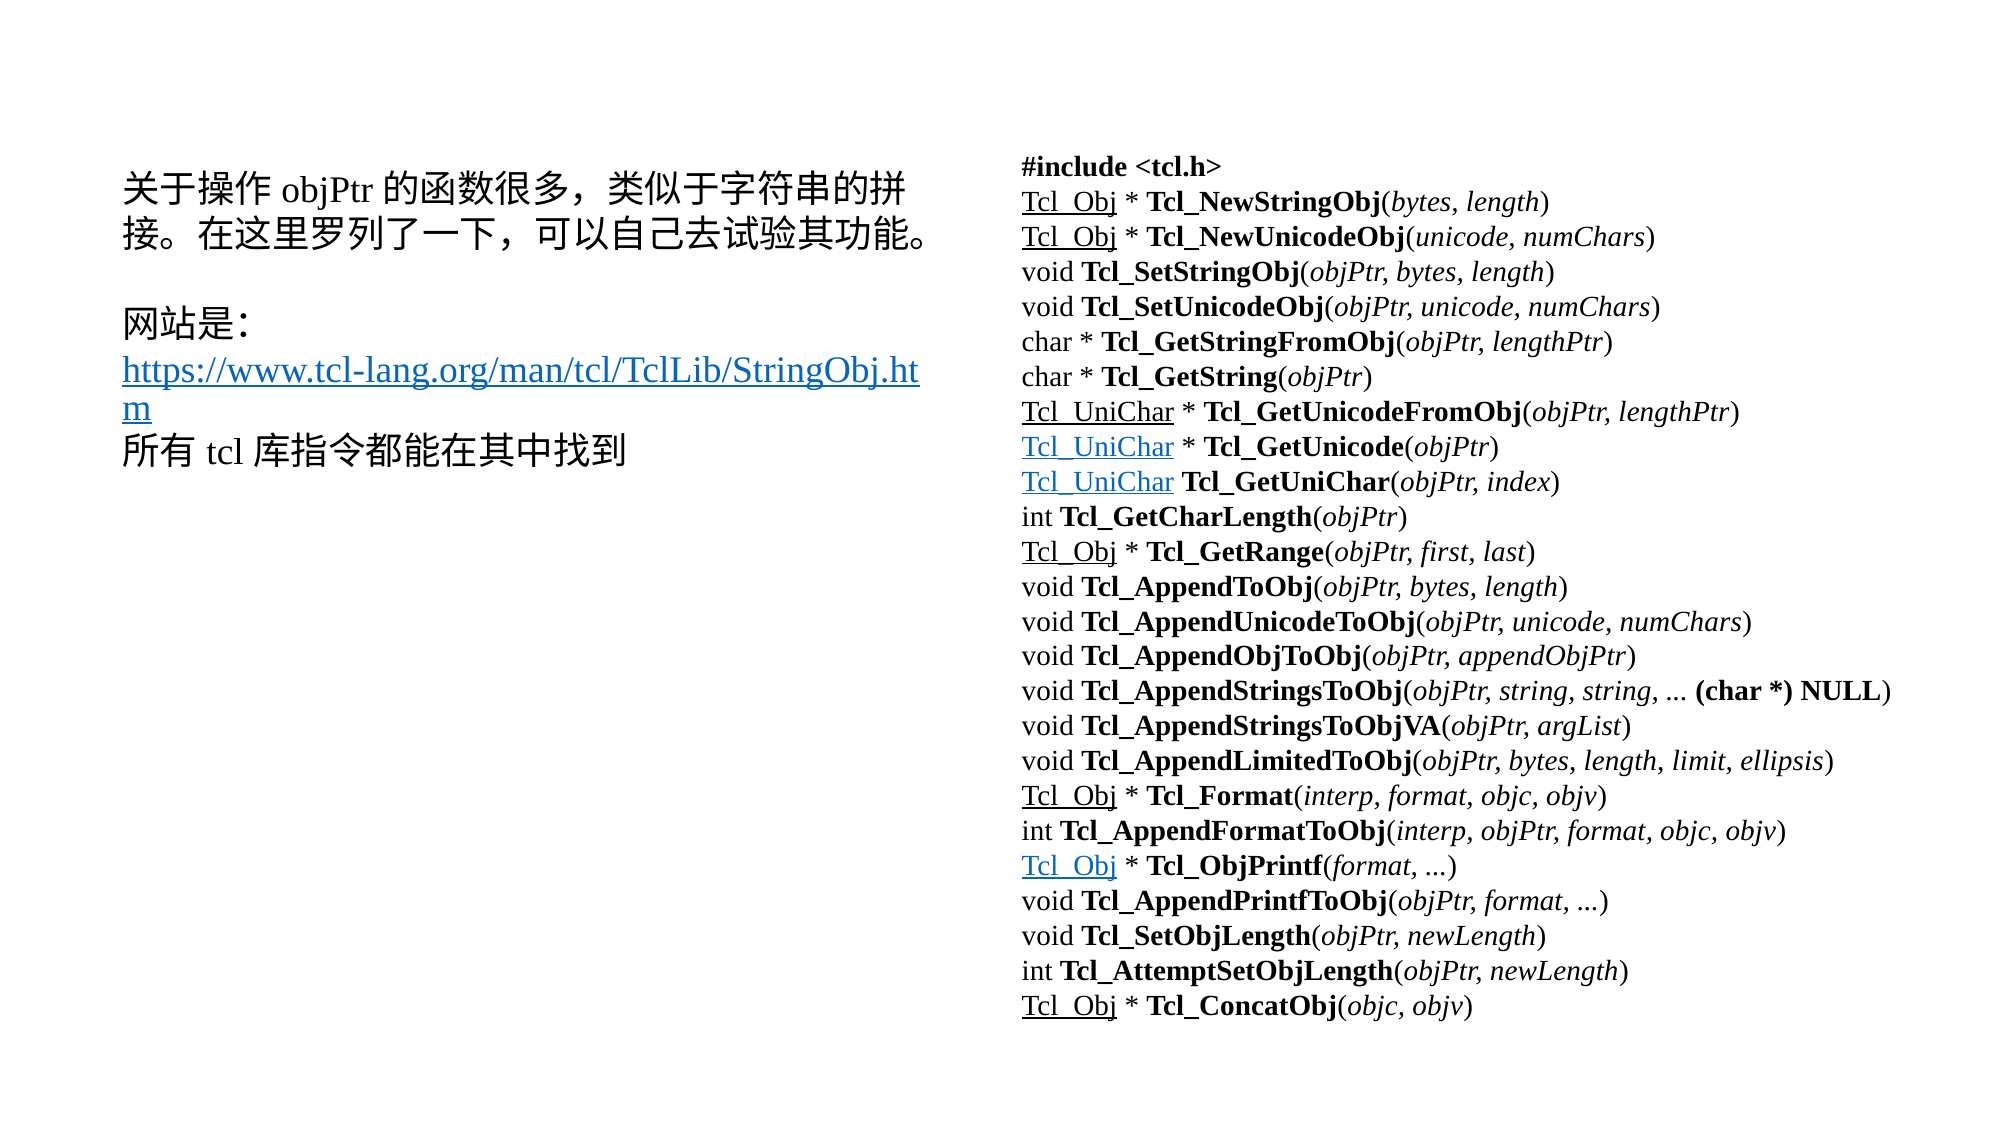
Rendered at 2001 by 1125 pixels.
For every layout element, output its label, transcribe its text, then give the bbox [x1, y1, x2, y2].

text_box #include <tcl.h> Tcl_Obj * Tcl_NewStringObj(bytes, length) Tcl_Obj * Tcl_NewUnicodeObj(unicode, numChars) void Tcl_SetStringObj(objPtr, bytes, length) void Tcl_SetUnicodeObj(objPtr, unicode, numChars) char * Tcl_GetStringFromObj(objPtr, lengthPtr) char * Tcl_GetString(objPtr) Tcl_UniChar * Tcl_GetUnicodeFromObj(objPtr, lengthPtr) Tcl_UniChar * Tcl_GetUnicode(objPtr) Tcl_UniChar Tcl_GetUniChar(objPtr, index) int Tcl_GetCharLength(objPtr) Tcl_Obj * Tcl_GetRange(objPtr, first, last) void Tcl_AppendToObj(objPtr, bytes, length) void Tcl_AppendUnicodeToObj(objPtr, unicode, numChars) void Tcl_AppendObjToObj(objPtr, appendObjPtr) void Tcl_AppendStringsToObj(objPtr, string, string, ... (char *) NULL) void Tcl_AppendStringsToObjVA(objPtr, argList) void Tcl_AppendLimitedToObj(objPtr, bytes, length, limit, ellipsis) Tcl_Obj * Tcl_Format(interp, format, objc, objv) int Tcl_AppendFormatToObj(interp, objPtr, format, objc, objv) Tcl_Obj * Tcl_ObjPrintf(format, ...) void Tcl_AppendPrintfToObj(objPtr, format, ...) void Tcl_SetObjLength(objPtr, newLength) int Tcl_AttemptSetObjLength(objPtr, newLength) Tcl_Obj * Tcl_ConcatObj(objc, objv) [1006, 139, 1938, 1029]
text_box 关于操作objPtr的函数很多，类似于字符串的拼接。在这里罗列了一下，可以自己去试验其功能。 网站是：https://www.tcl-lang.org/man/tcl/TclLib/StringObj.htm 所有tcl库指令都能在其中找到 [107, 157, 937, 443]
